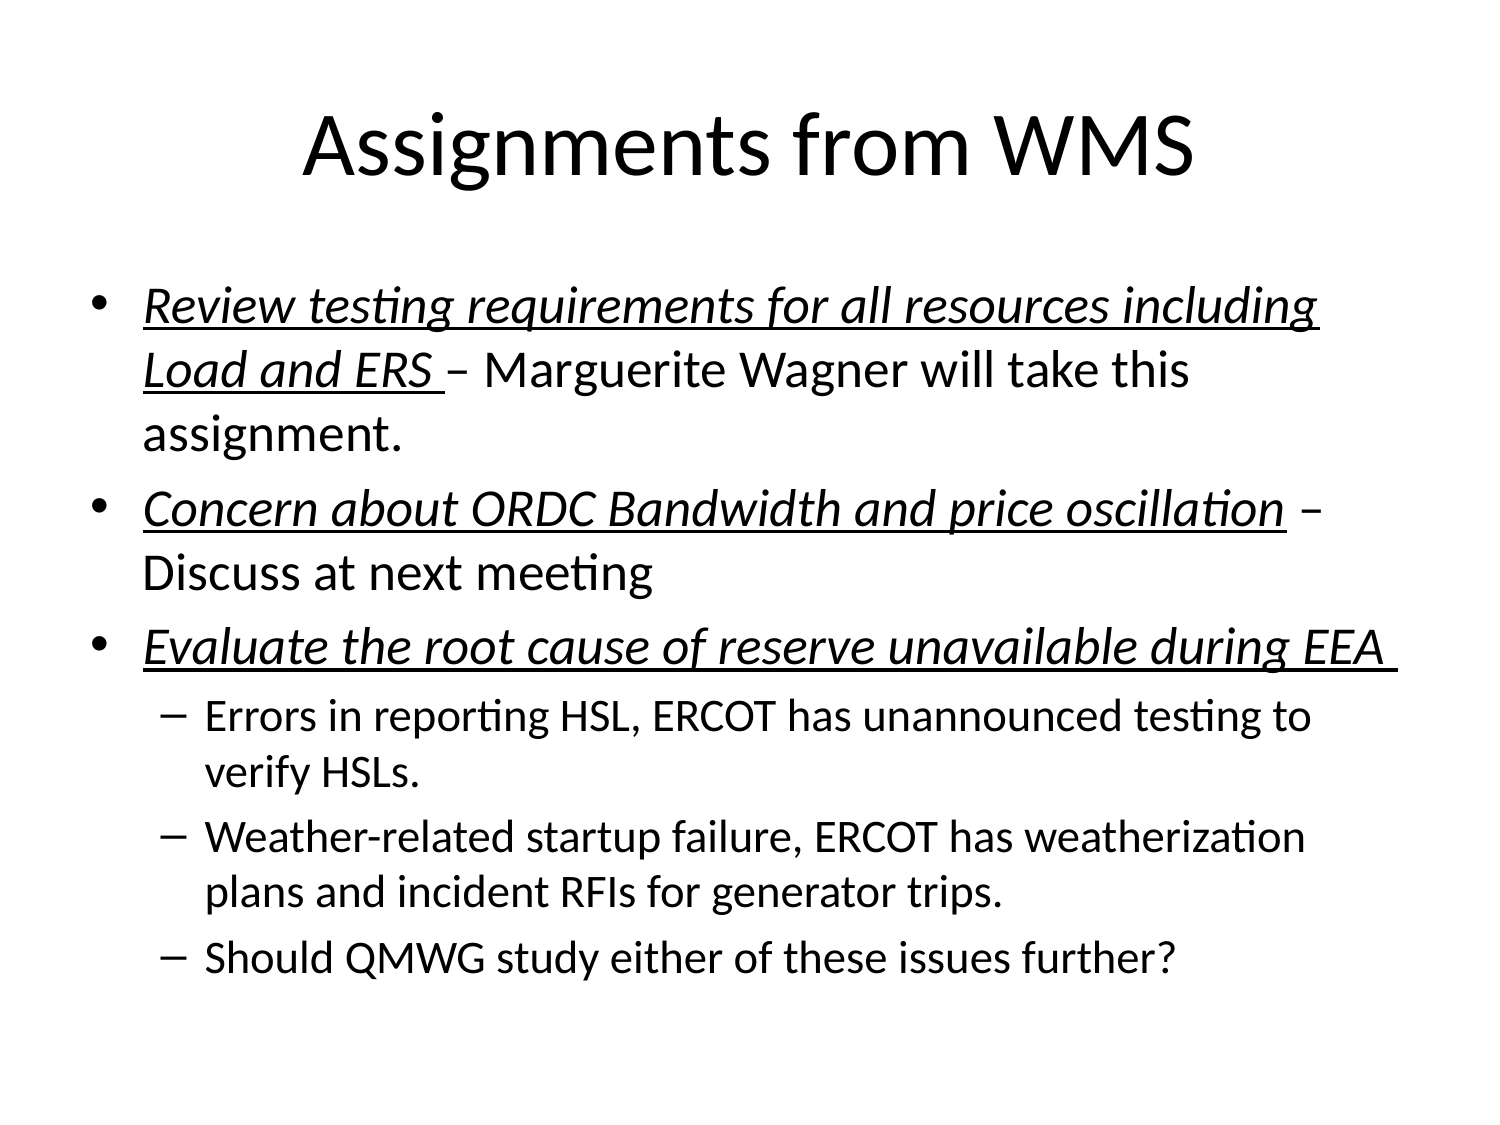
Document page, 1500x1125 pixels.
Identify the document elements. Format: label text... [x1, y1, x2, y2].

list Review testing requirements for all resources including Load and ERS – Marguerite Wagner will take this assignment. Concern about ORDC Bandwidth and price oscillation – Discuss at next meeting Evaluate the root cause of reserve unavailable during EEA Errors in reporting HSL, ERCOT has unannounced testing to verify HSLs. Weather-related startup failure, ERCOT has weatherization plans and incident RFIs for generator trips. Should QMWG study either of these issues further? [75, 262, 1425, 1005]
title Assignments from WMS [75, 45, 1425, 233]
